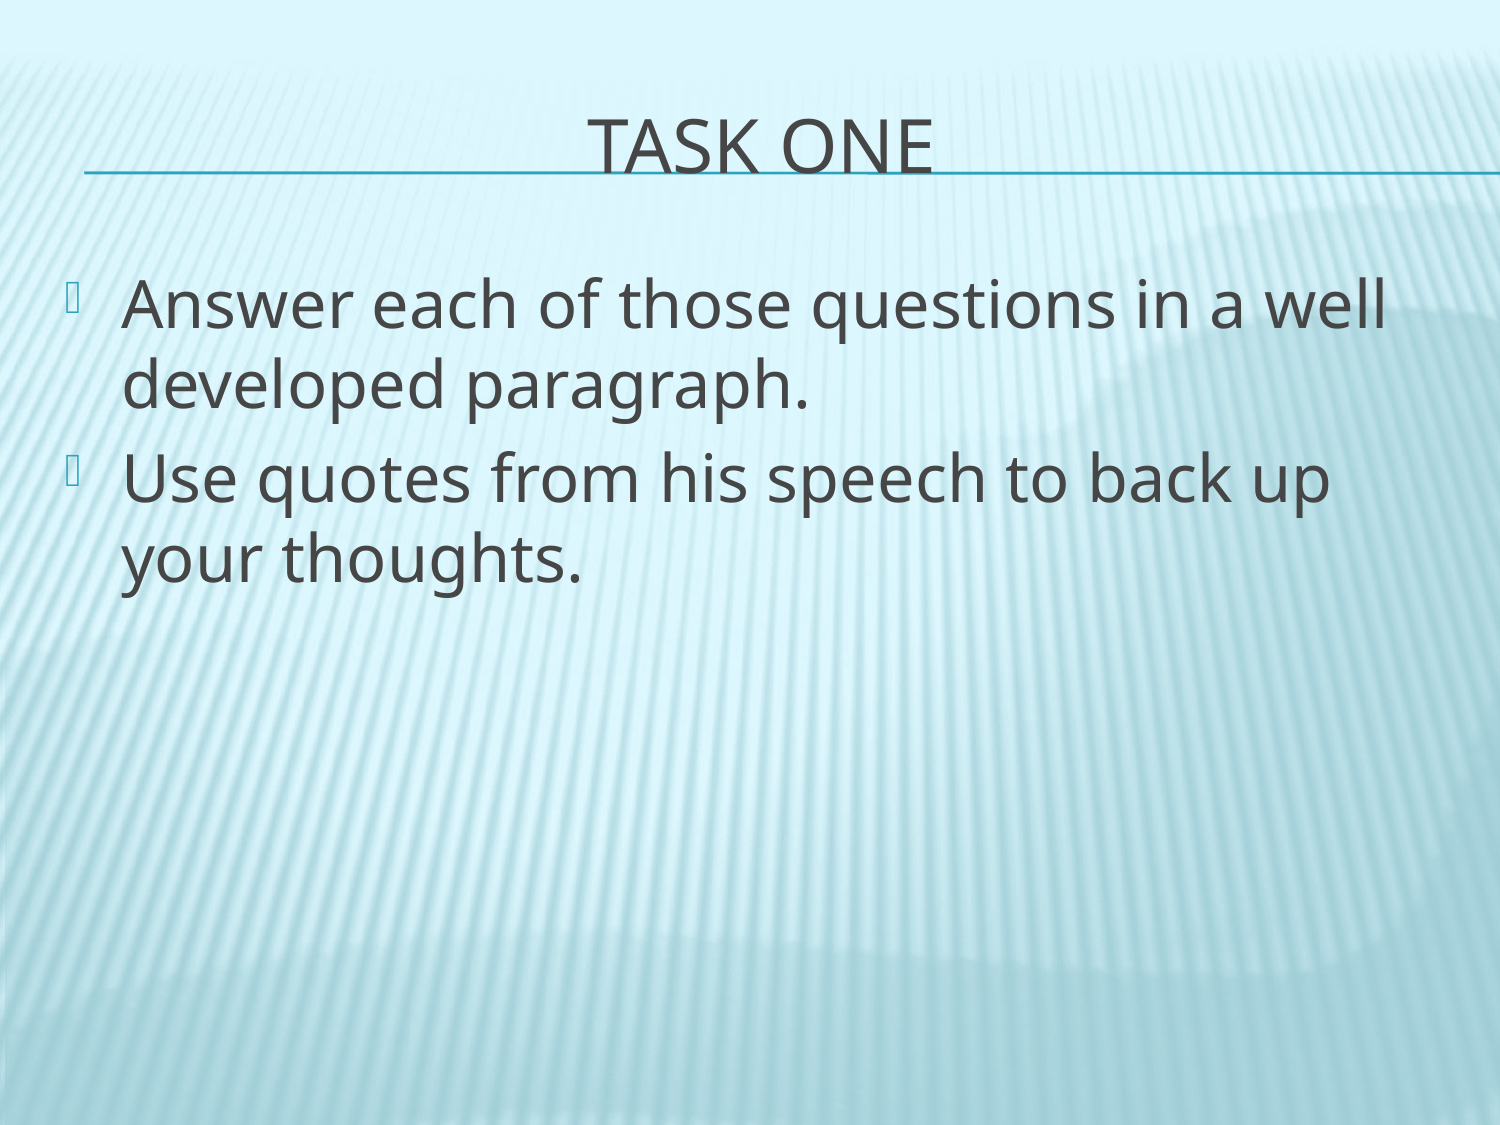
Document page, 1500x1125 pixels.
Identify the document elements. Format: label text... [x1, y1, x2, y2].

title Task one [50, 75, 1475, 213]
list Answer each of those questions in a well developed paragraph. Use quotes from his speech to back up your thoughts. [50, 254, 1475, 998]
